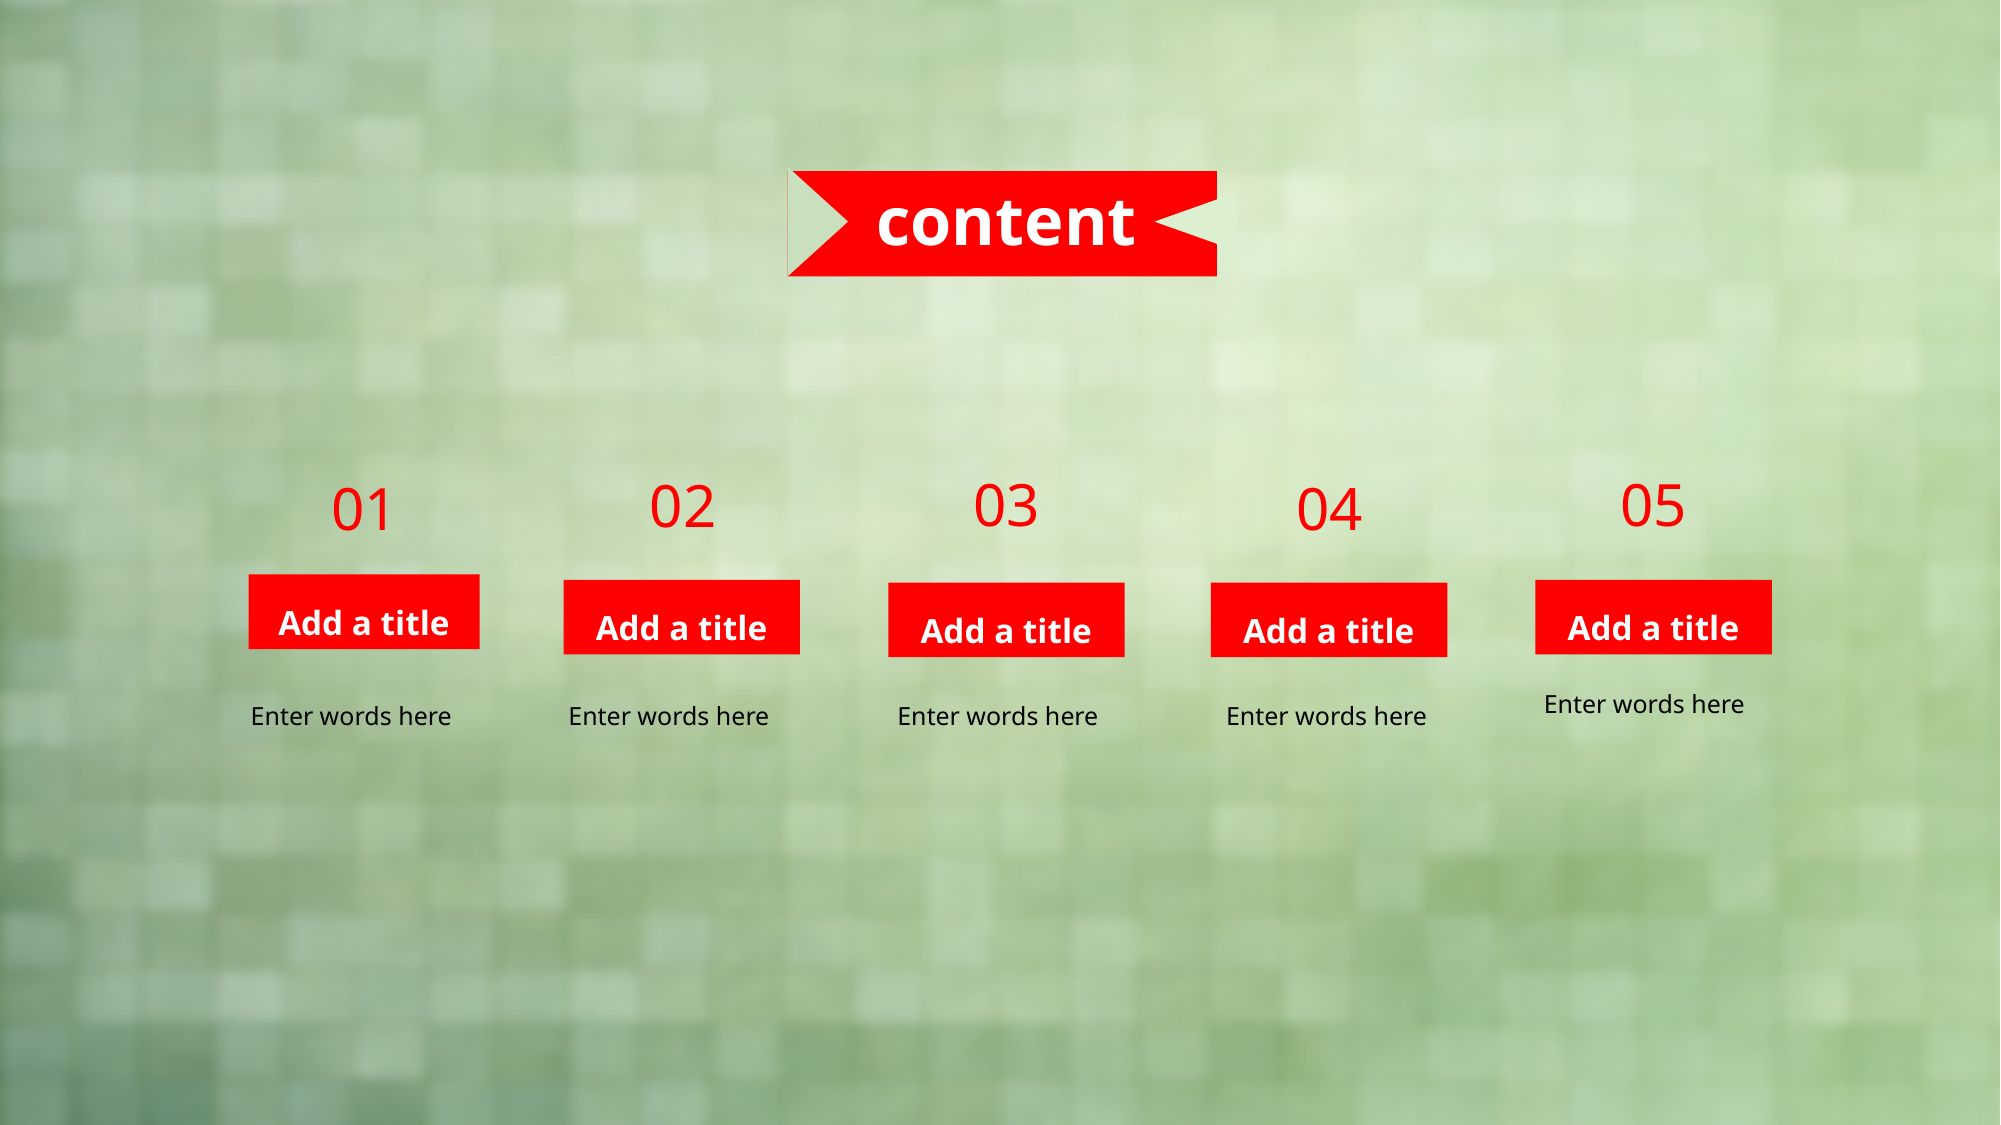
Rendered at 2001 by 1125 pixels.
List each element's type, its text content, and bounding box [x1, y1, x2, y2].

text_box 02 [635, 461, 732, 547]
text_box Enter words here [235, 692, 467, 738]
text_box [787, 166, 1219, 277]
text_box Add a title [888, 582, 1125, 658]
text_box Add a title [248, 574, 480, 650]
text_box Enter words here [882, 692, 1114, 738]
text_box 04 [1281, 465, 1378, 550]
text_box Add a title [563, 579, 800, 655]
text_box Add a title [1210, 582, 1448, 658]
text_box Enter words here [553, 692, 785, 738]
text_box Add a title [1535, 579, 1772, 655]
text_box Enter words here [1211, 692, 1443, 738]
text_box 05 [1605, 461, 1702, 546]
text_box 03 [958, 461, 1055, 546]
text_box Enter words here [1529, 681, 1761, 727]
text_box 01 [316, 465, 413, 550]
picture [0, 0, 2000, 1125]
